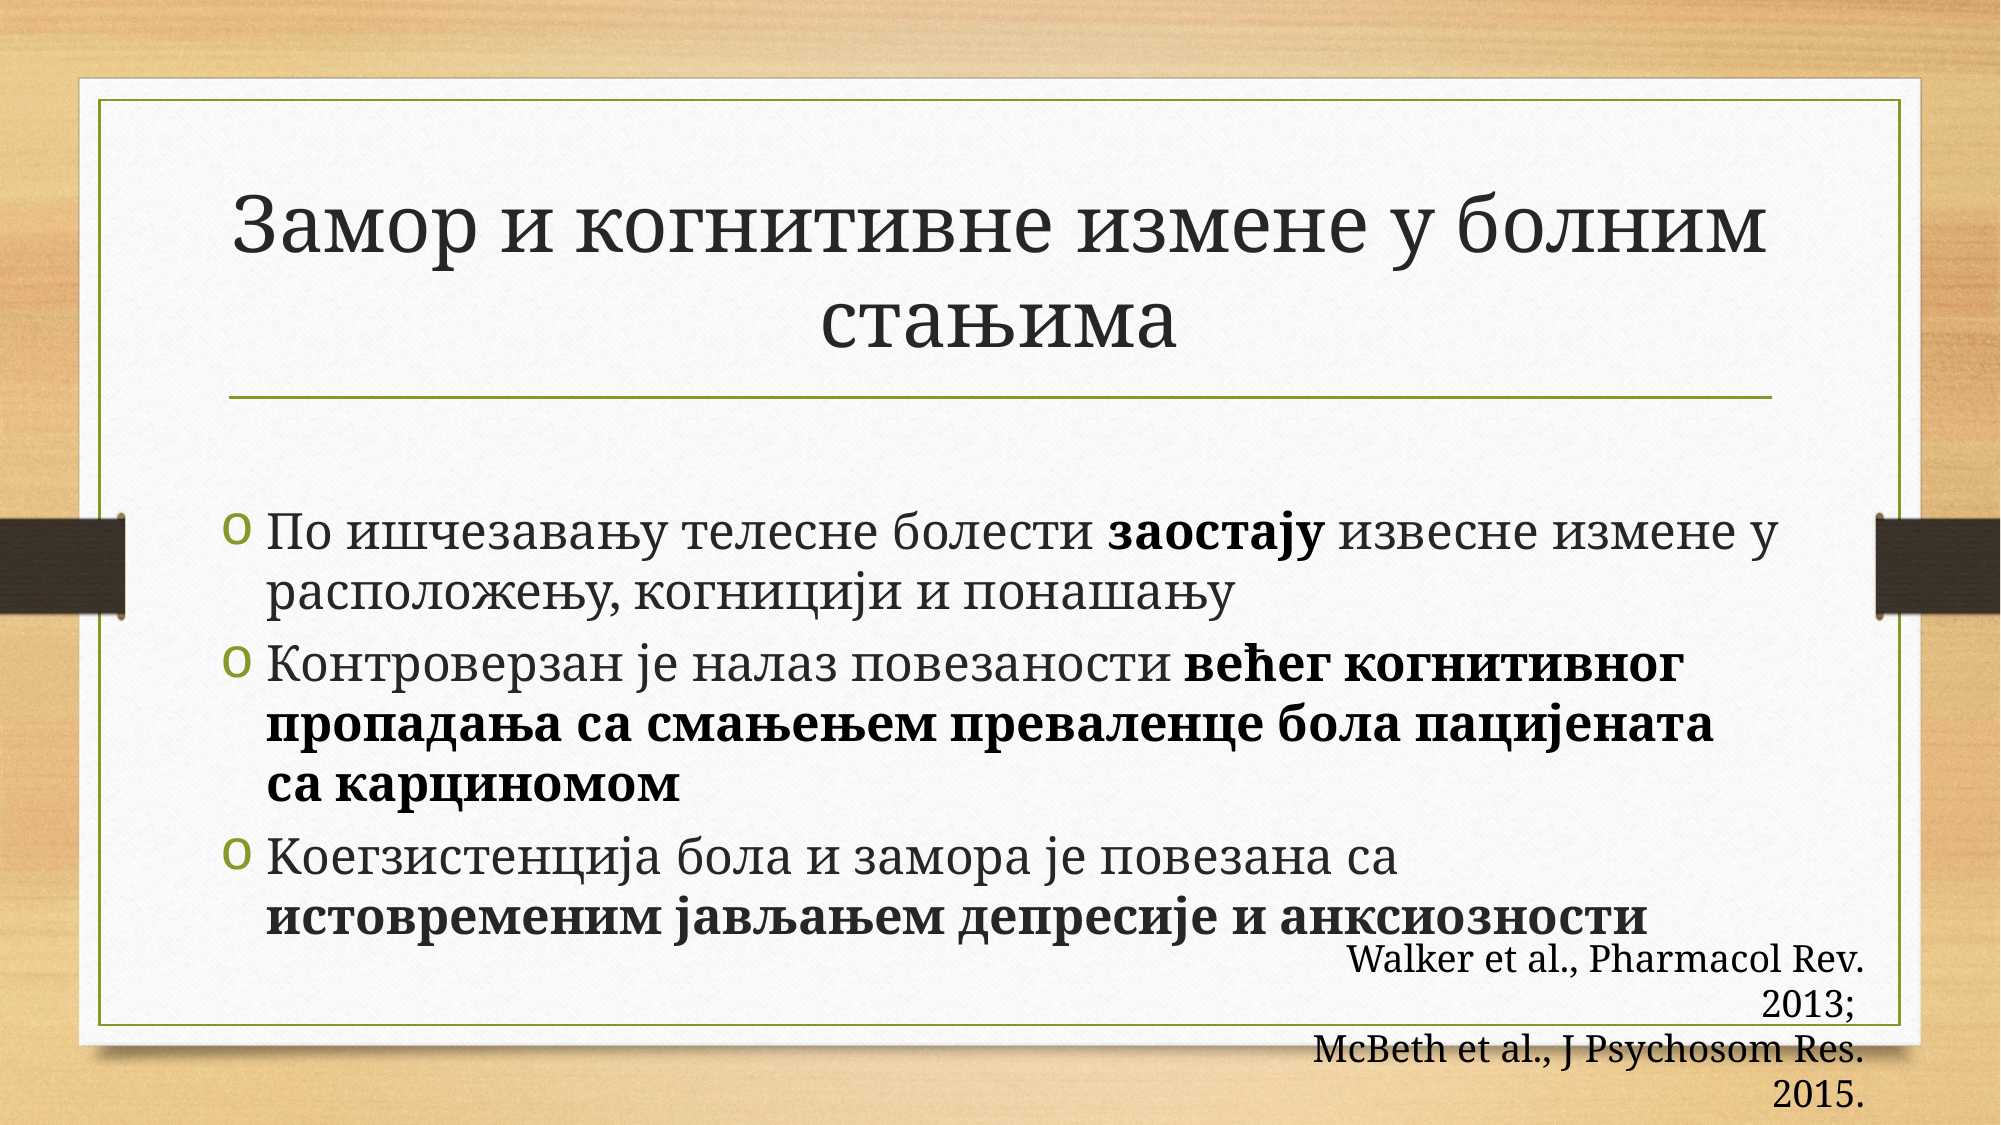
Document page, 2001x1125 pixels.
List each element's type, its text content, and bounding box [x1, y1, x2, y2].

title Замор и когнитивне измене у болним стањима [211, 160, 1788, 376]
picture [0, 0, 2001, 1125]
list По ишчезавању телесне болести заостају извесне измене у расположењу, когницији и понашању Контроверзан је налаз повезаности већег когнитивног пропадања са смањењем преваленце бола пацијената са карциномом Kоегзистенција бола и замора је повезана са истовременим јављањем депресије и анксиозности [211, 418, 1788, 965]
text_box Walker et al., Pharmacol Rev. 2013; McBeth et al., J Psychosom Res. 2015. [1255, 927, 1873, 1123]
